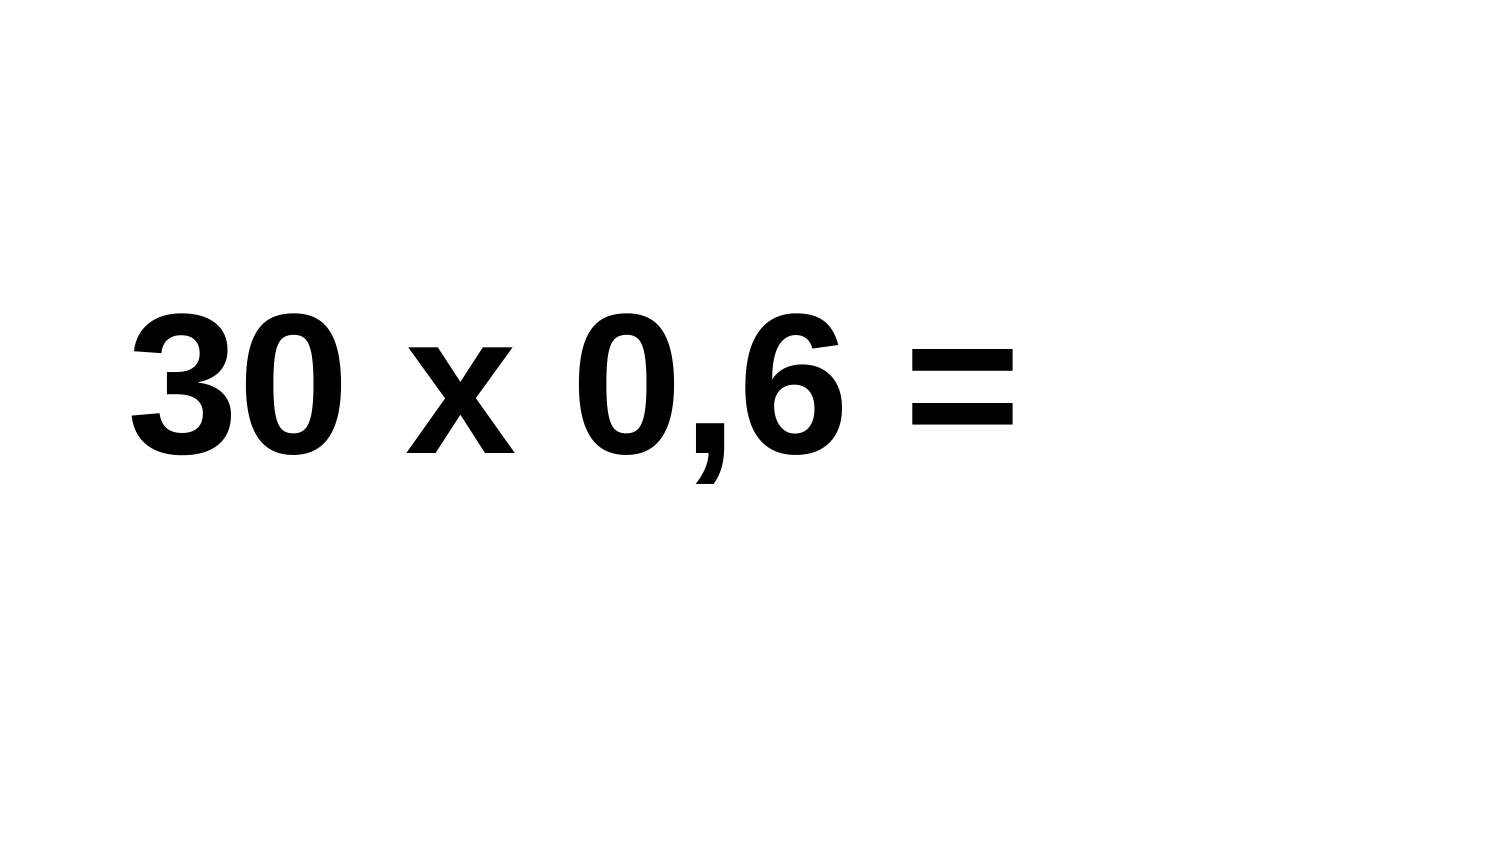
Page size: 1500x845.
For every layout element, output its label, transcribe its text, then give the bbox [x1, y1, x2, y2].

text_box 30 x 0,6 = [112, 317, 1388, 509]
